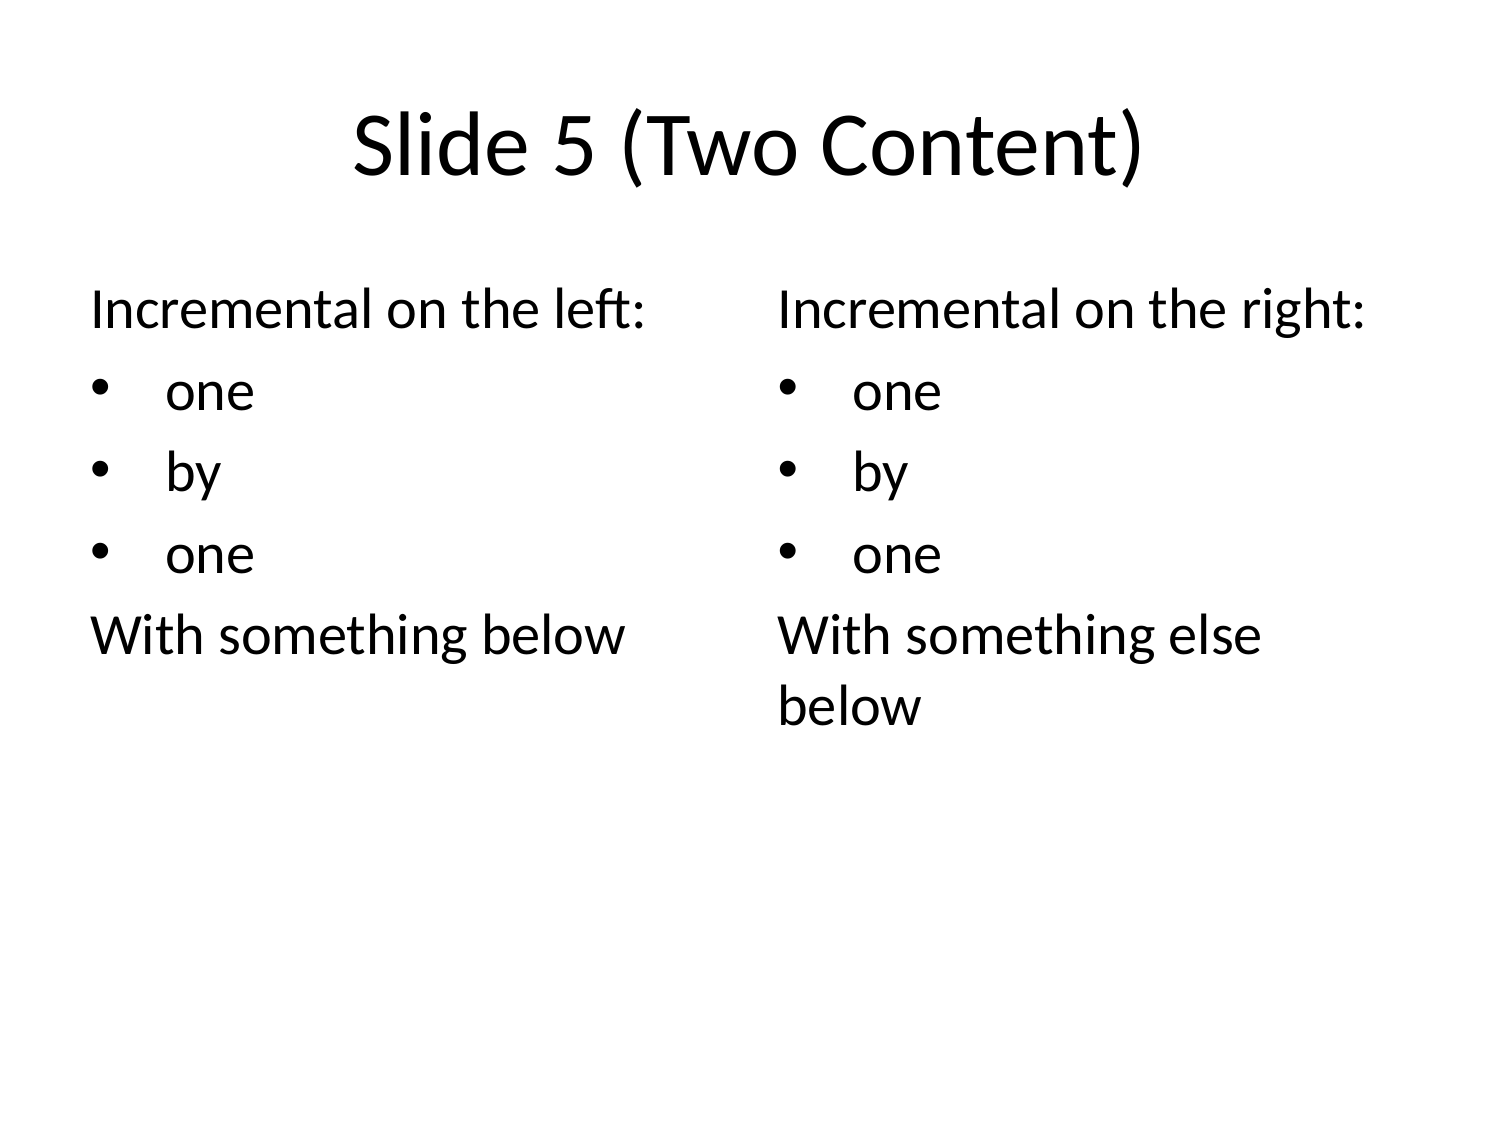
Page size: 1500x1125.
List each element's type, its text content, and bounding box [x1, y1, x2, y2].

list Incremental on the right: one by one With something else below [762, 262, 1425, 1005]
list Incremental on the left: one by one With something below [75, 262, 738, 1005]
title Slide 5 (Two Content) [75, 45, 1425, 233]
